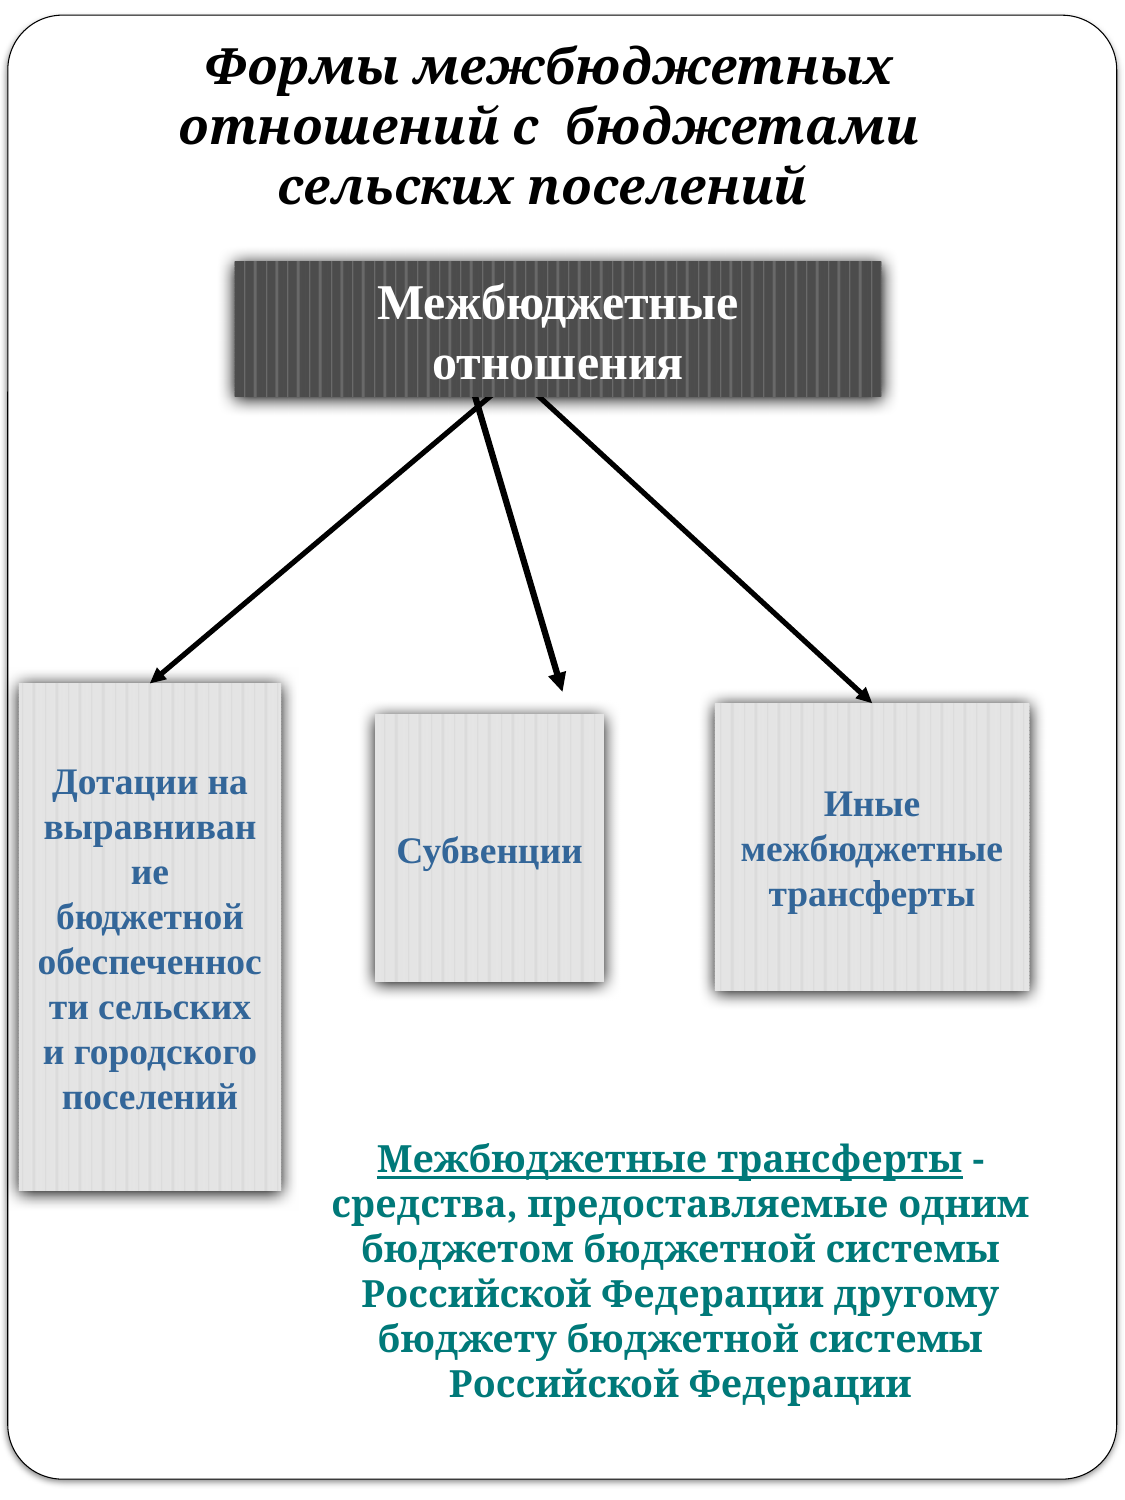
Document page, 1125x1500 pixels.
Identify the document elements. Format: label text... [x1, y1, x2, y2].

text_box Формы межбюджетных отношений с бюджетами сельских поселений [84, 41, 1015, 208]
text_box Иные межбюджетные трансферты [714, 702, 1030, 991]
text_box Межбюджетные отношения [234, 261, 882, 397]
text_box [154, 369, 464, 689]
text_box Субвенции [374, 714, 605, 982]
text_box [506, 337, 835, 741]
text_box Межбюджетные трансферты - средства, предоставляемые одним бюджетом бюджетной системы Российской Федерации другому бюджету бюджетной системы Российской Федерации [267, 1127, 1094, 1413]
text_box Дотации на выравнивание бюджетной обеспеченности сельских и городского поселений [18, 683, 282, 1192]
